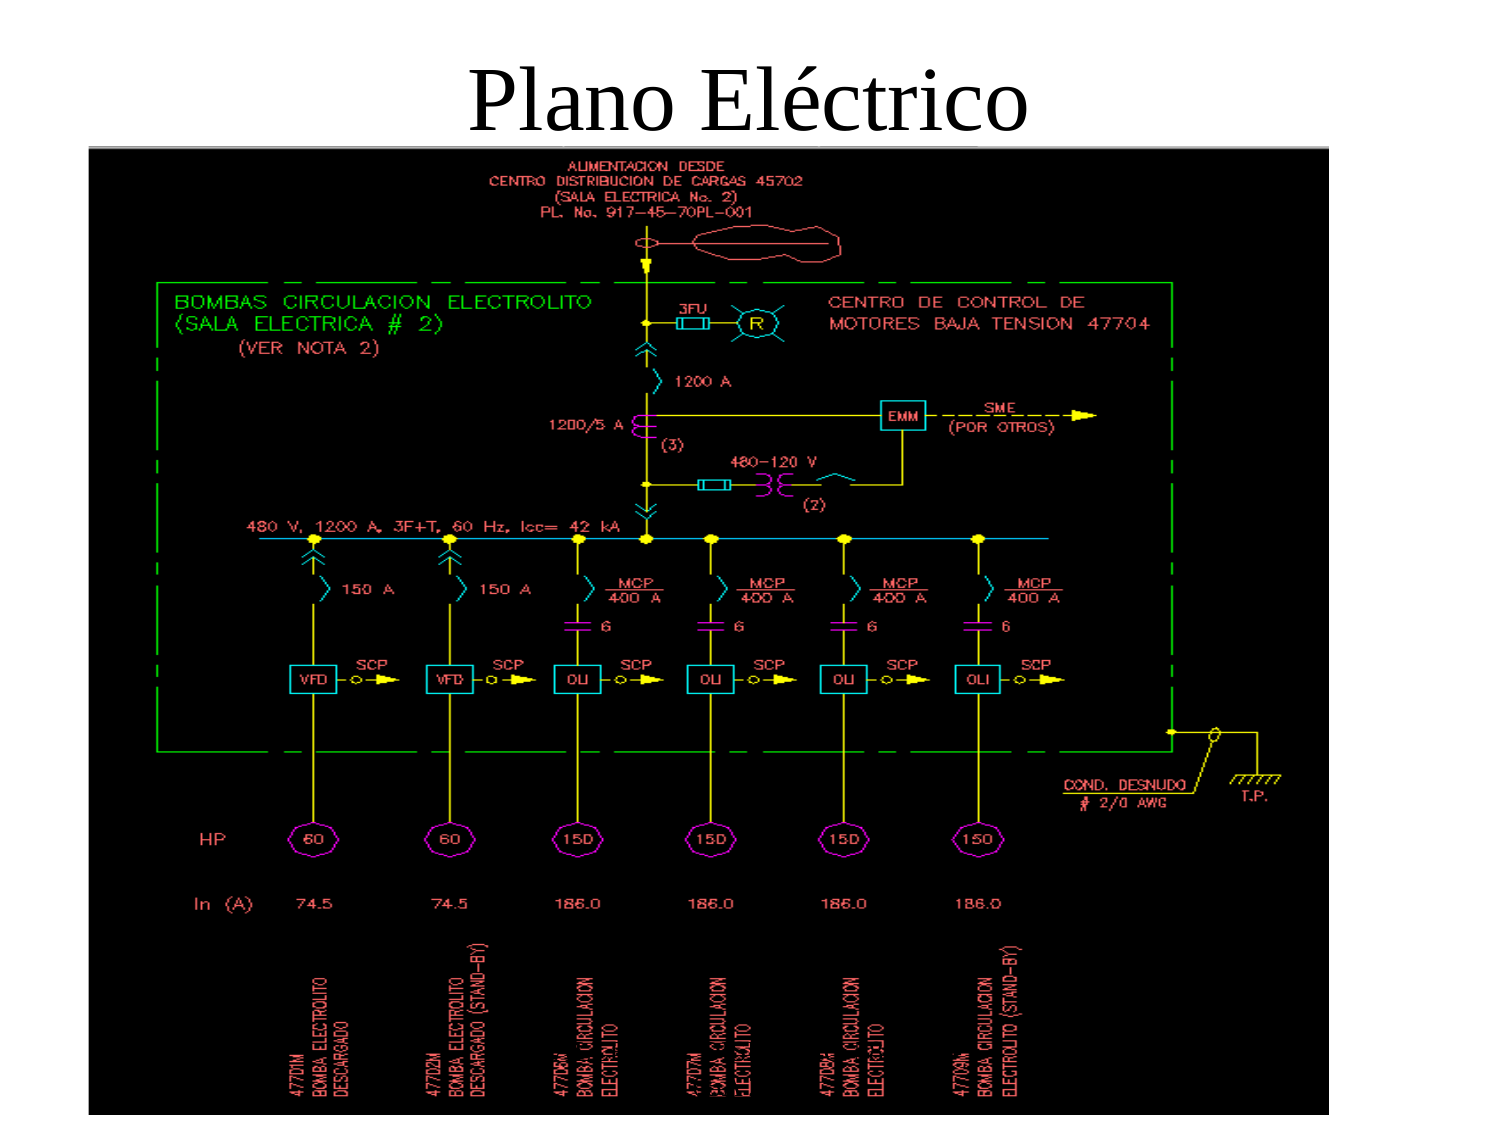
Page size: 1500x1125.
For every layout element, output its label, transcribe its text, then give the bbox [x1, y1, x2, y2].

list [88, 145, 1330, 1115]
title Plano Eléctrico [111, 0, 1388, 188]
